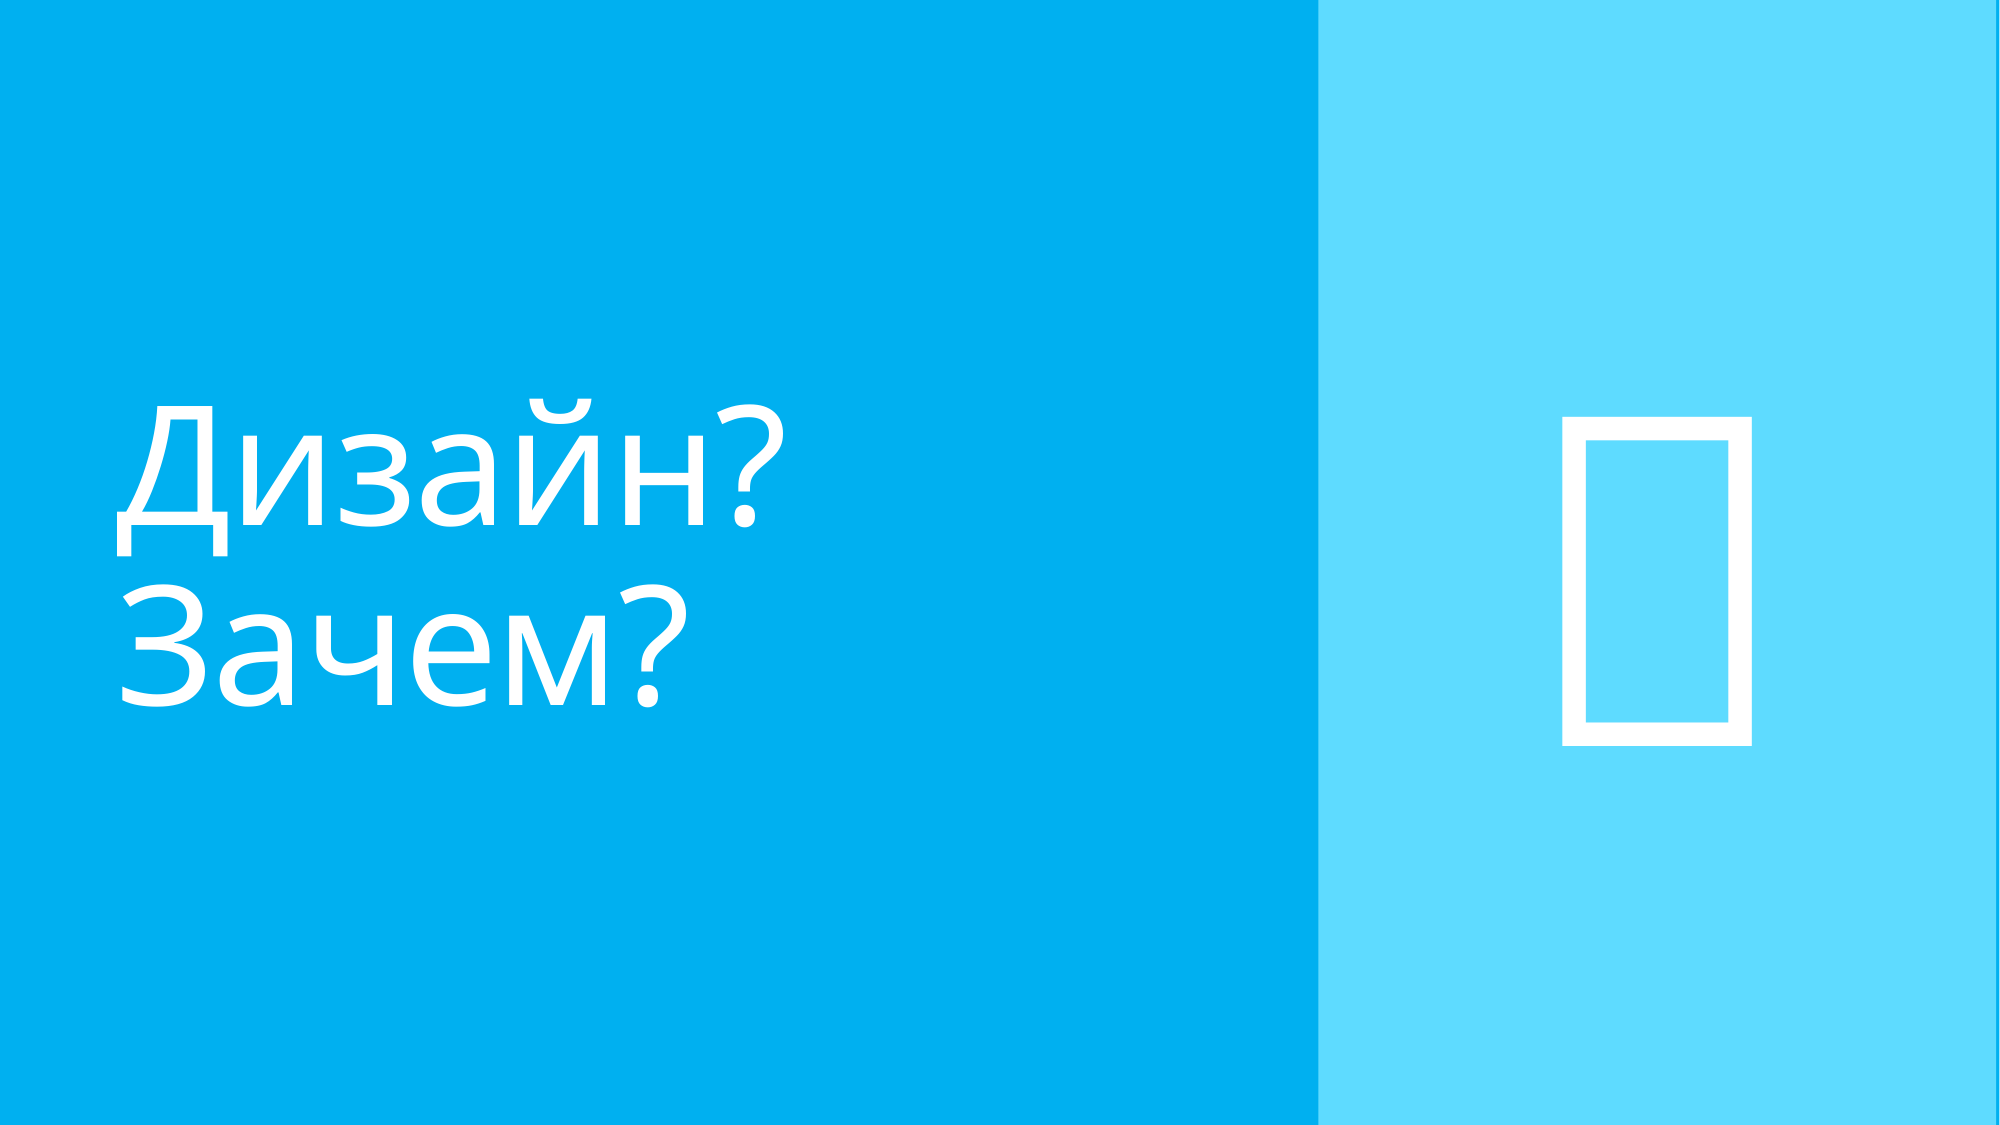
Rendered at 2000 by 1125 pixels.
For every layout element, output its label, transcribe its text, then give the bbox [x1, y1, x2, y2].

title Дизайн? Зачем? [116, 159, 1252, 964]
